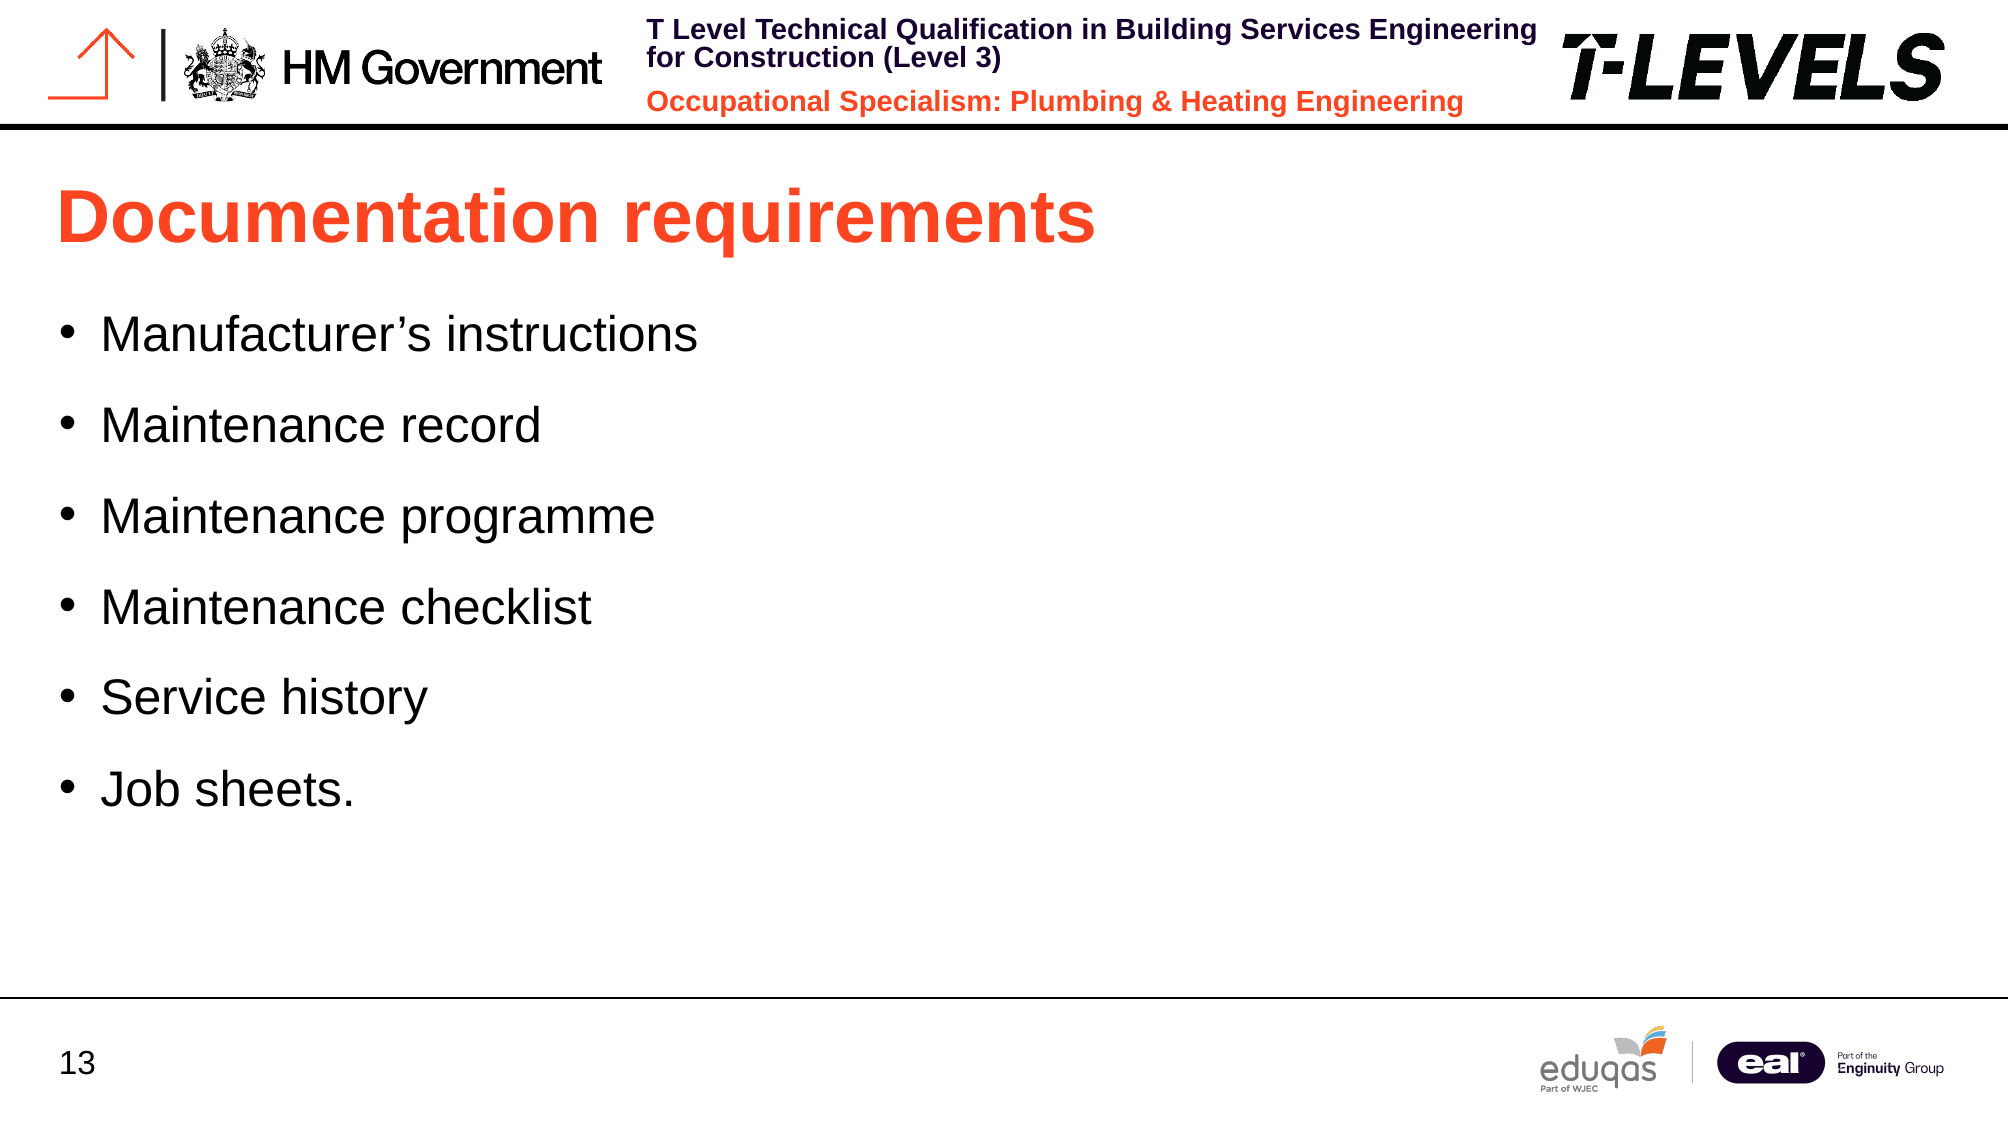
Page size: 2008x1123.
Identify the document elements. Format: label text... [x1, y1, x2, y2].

picture [43, 27, 141, 100]
list Manufacturer’s instructions Maintenance record Maintenance programme Maintenance checklist Service history Job sheets. [59, 295, 940, 975]
picture [161, 28, 602, 102]
picture [1543, 25, 1964, 108]
title Documentation requirements [41, 111, 1949, 314]
picture [1535, 1021, 1949, 1097]
